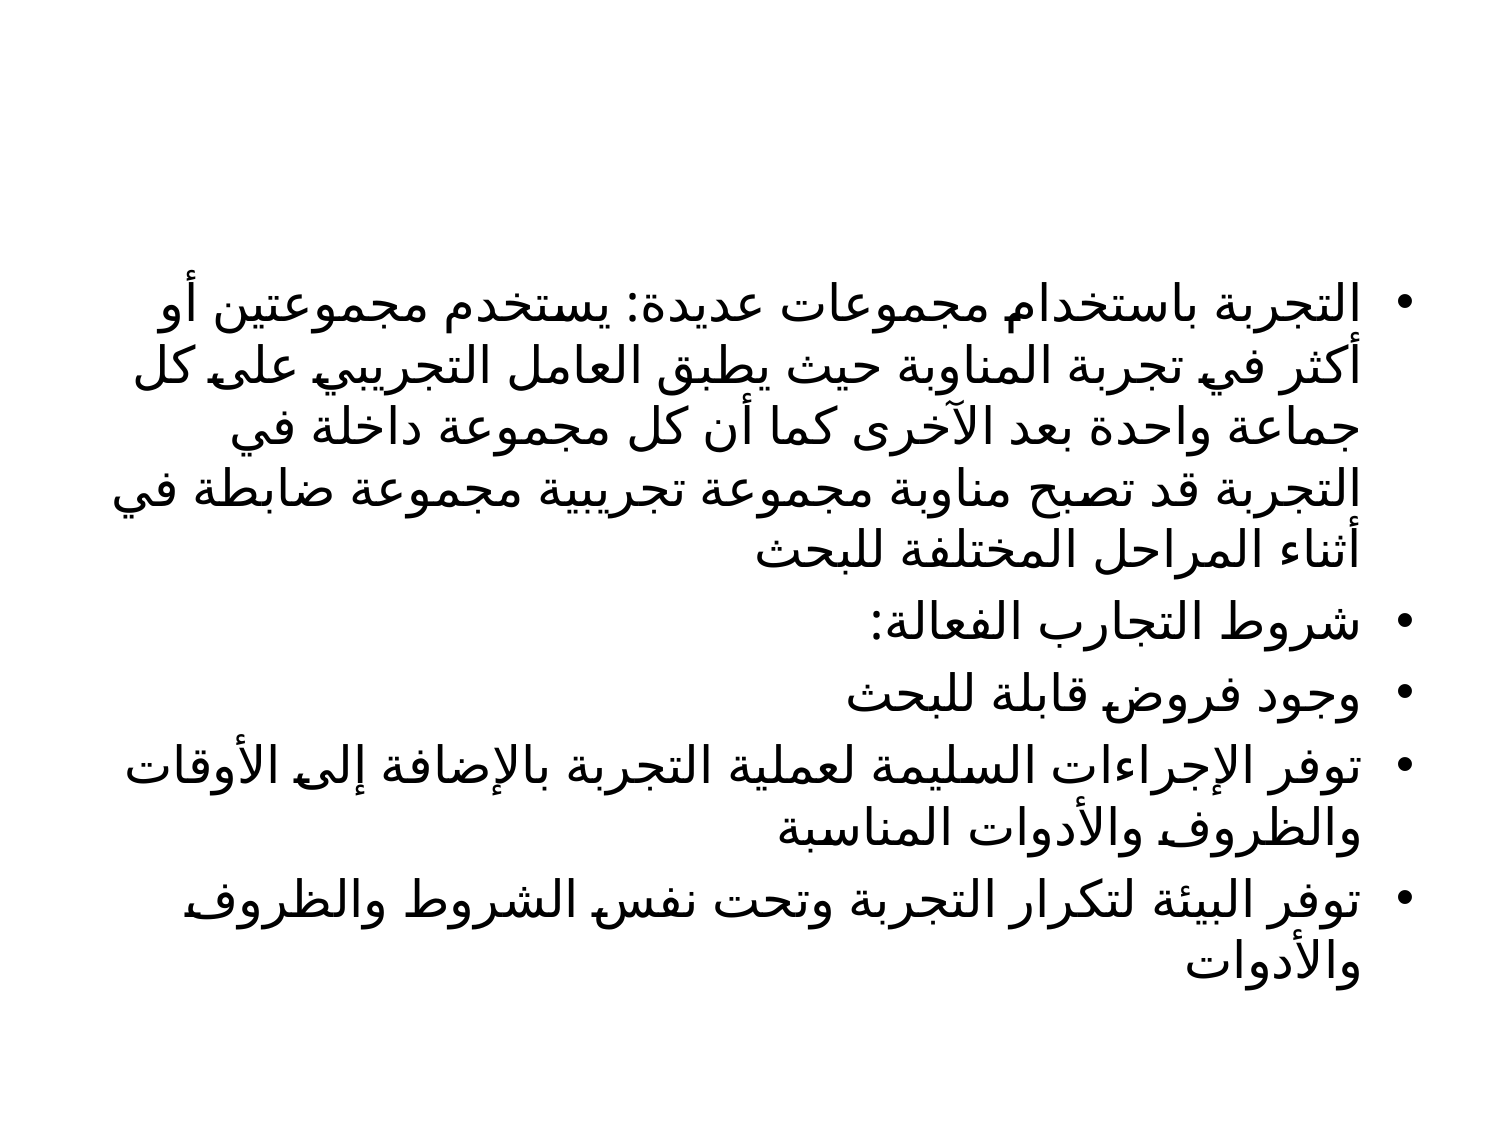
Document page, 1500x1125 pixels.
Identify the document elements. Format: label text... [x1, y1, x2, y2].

list التجربة باستخدام مجموعات عديدة: يستخدم مجموعتين أو أكثر في تجربة المناوبة حيث يطبق العامل التجريبي على كل جماعة واحدة بعد الآخرى كما أن كل مجموعة داخلة في التجربة قد تصبح مناوبة مجموعة تجريبية مجموعة ضابطة في أثناء المراحل المختلفة للبحث شروط التجارب الفعالة: وجود فروض قابلة للبحث توفر الإجراءات السليمة لعملية التجربة بالإضافة إلى الأوقات والظروف والأدوات المناسبة توفر البيئة لتكرار التجربة وتحت نفس الشروط والظروف والأدوات [75, 262, 1425, 1005]
